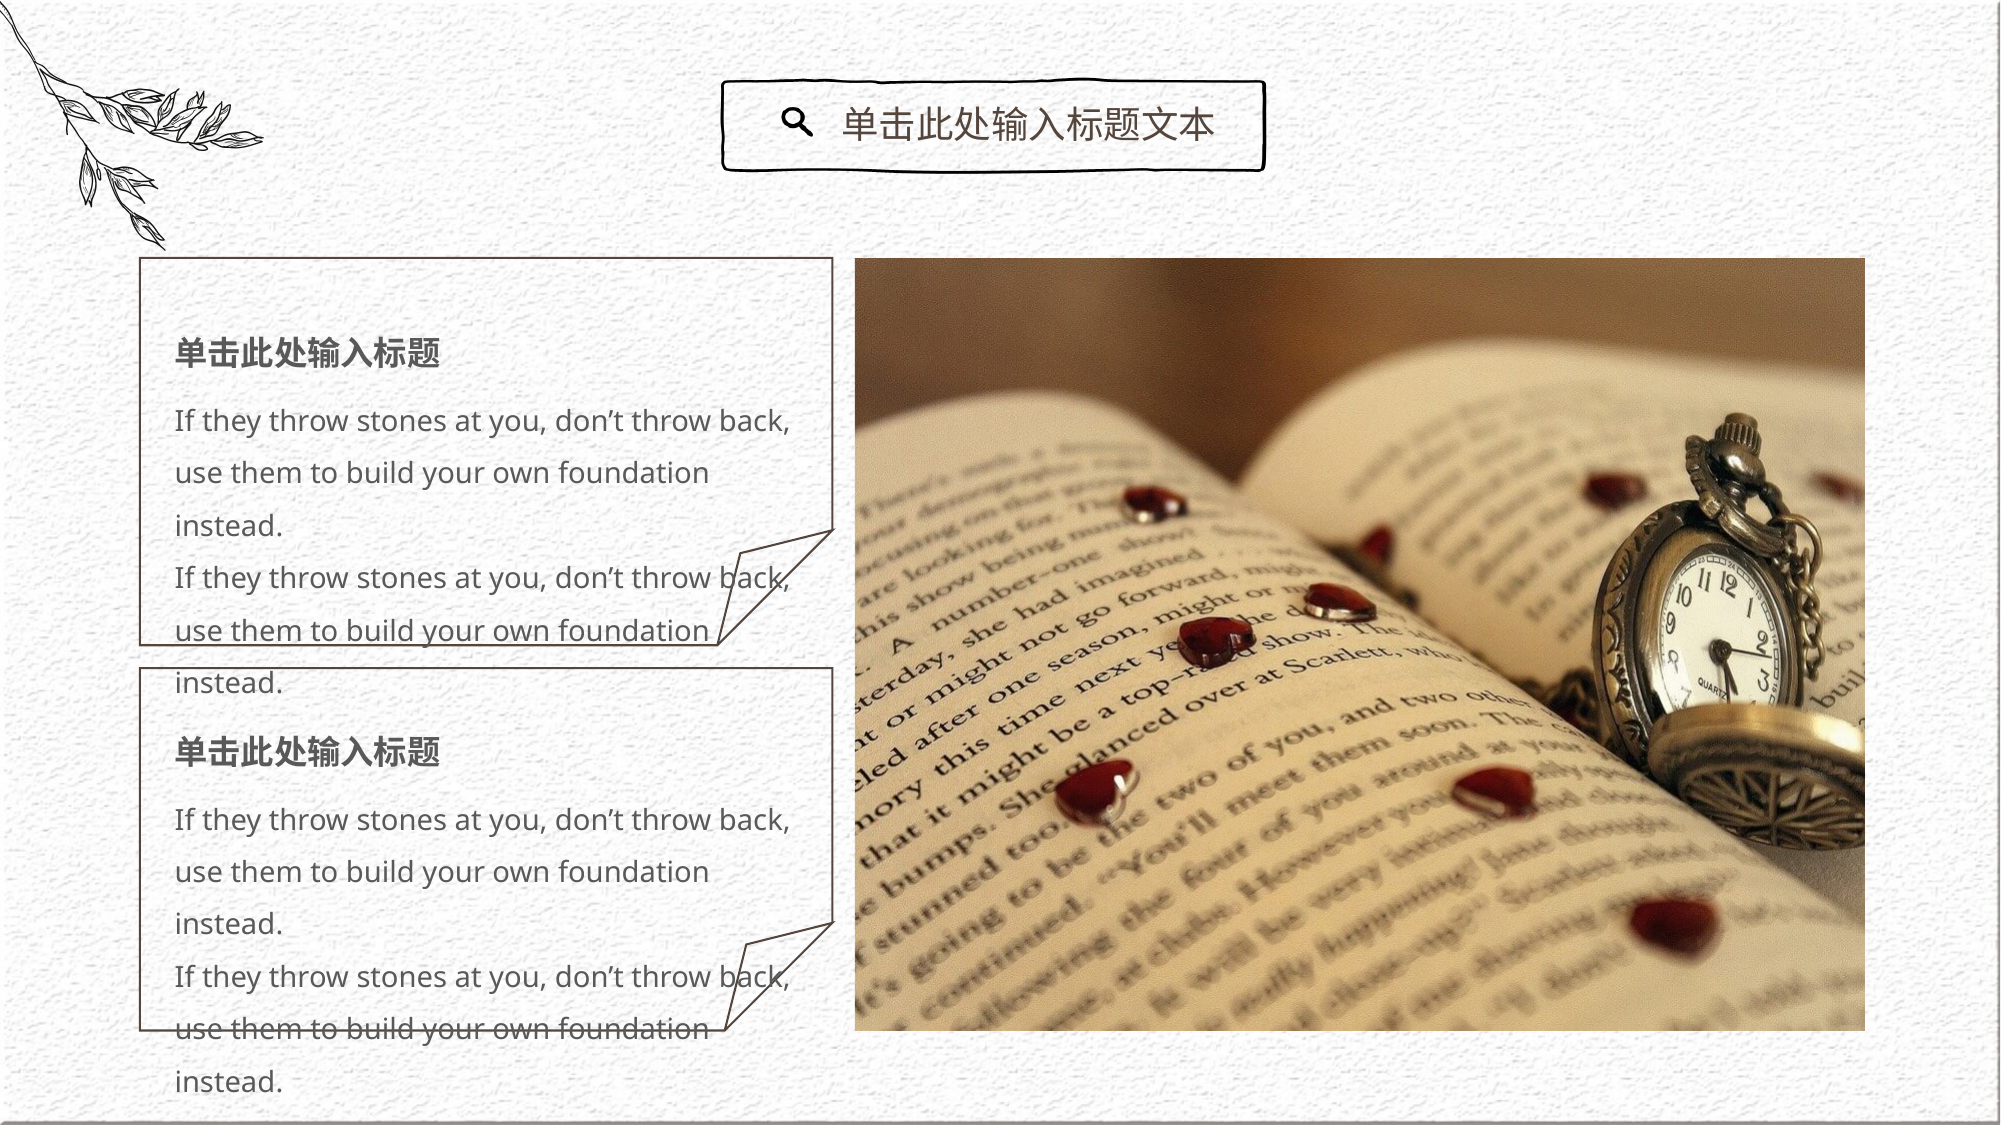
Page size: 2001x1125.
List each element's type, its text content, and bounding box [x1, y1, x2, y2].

text_box 单击此处输入标题 [159, 723, 475, 779]
text_box If they throw stones at you, don’t throw back, use them to build your own foundation instead. If they throw stones at you, don’t throw back, use them to build your own foundation instead. [159, 775, 811, 1106]
text_box If they throw stones at you, don’t throw back, use them to build your own foundation instead. If they throw stones at you, don’t throw back, use them to build your own foundation instead. [159, 377, 811, 707]
text_box [138, 667, 836, 1032]
text_box 单击此处输入标题 [159, 325, 475, 380]
text_box [854, 257, 1866, 1031]
text_box [138, 256, 836, 647]
picture [0, 0, 2001, 1125]
